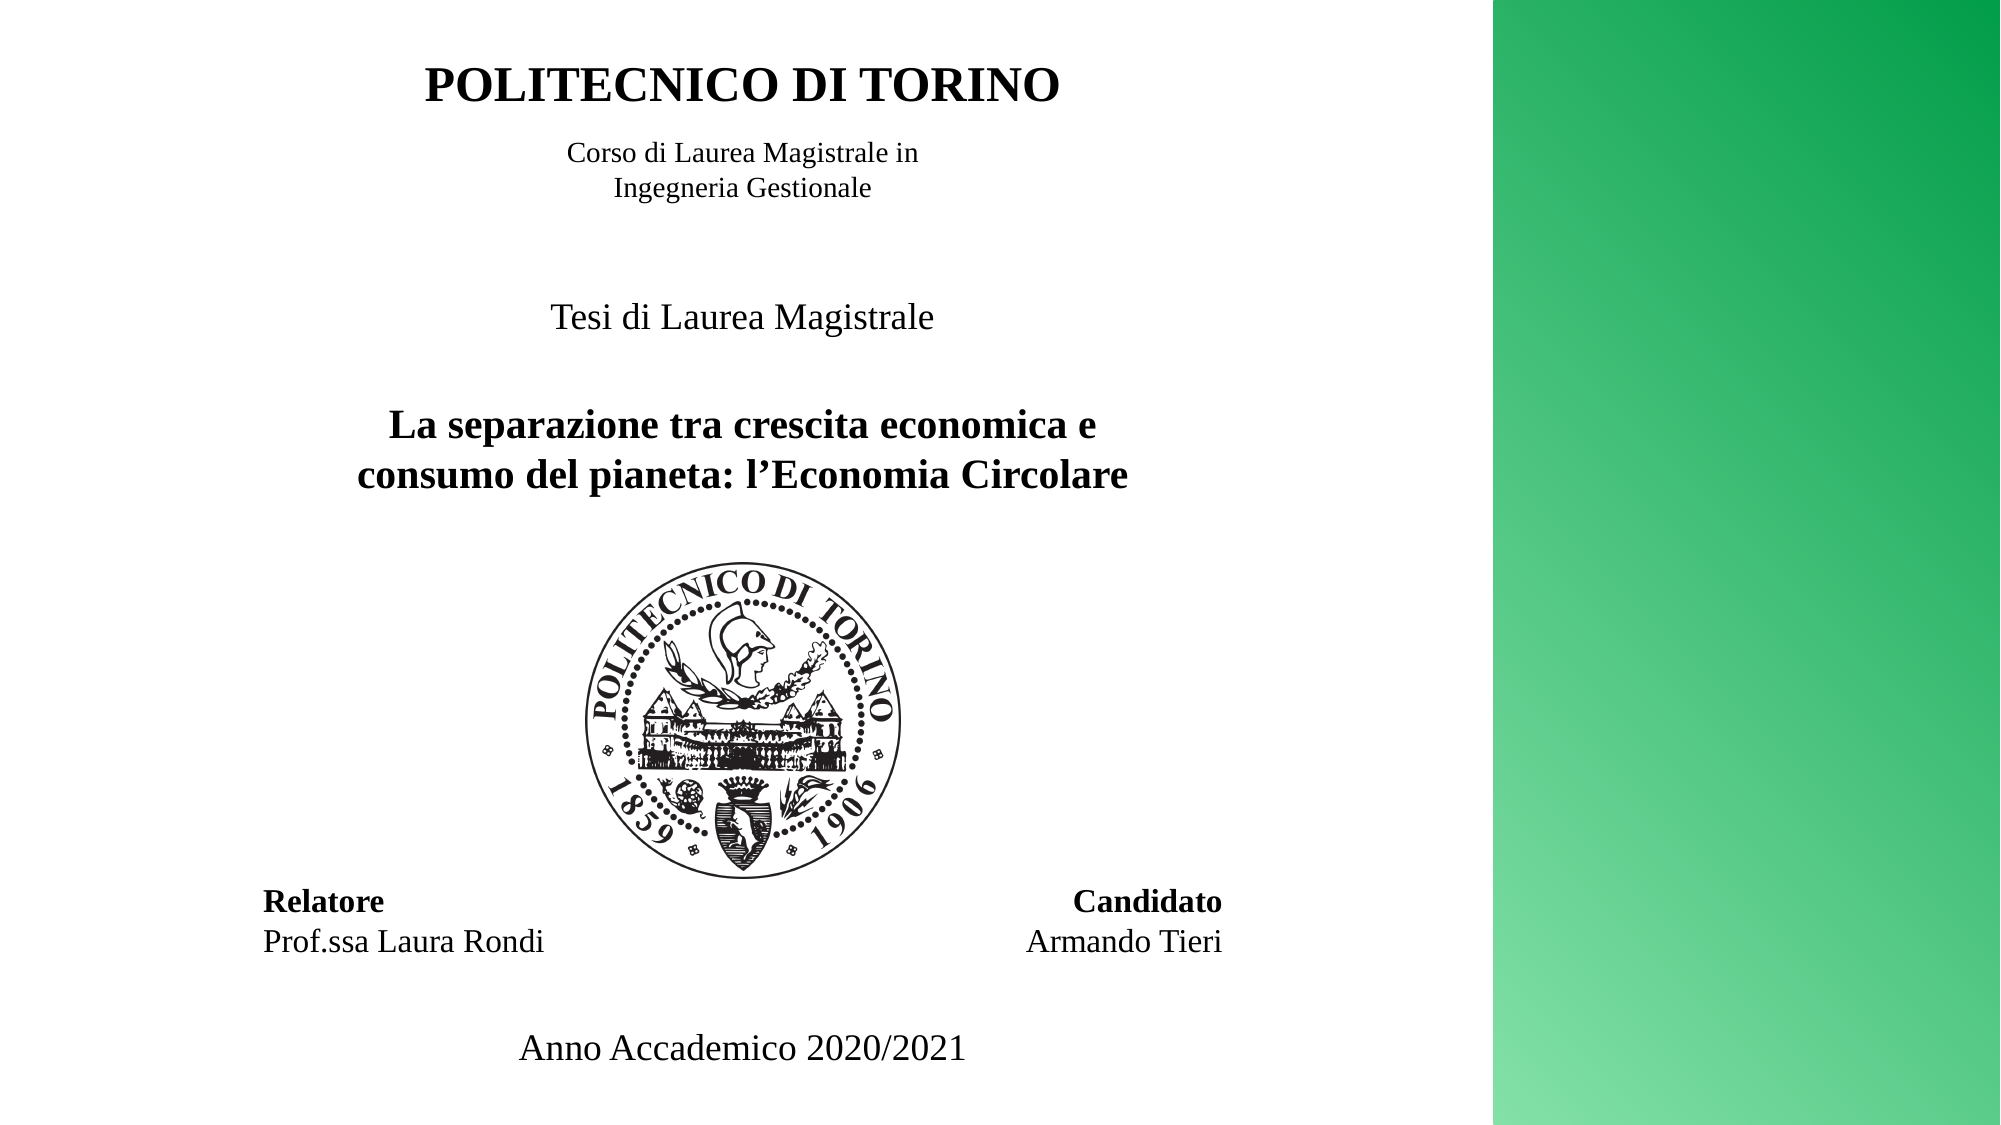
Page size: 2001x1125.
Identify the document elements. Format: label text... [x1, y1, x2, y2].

text_box Tesi di Laurea Magistrale [489, 281, 997, 348]
text_box POLITECNICO DI TORINO [380, 48, 1105, 115]
text_box La separazione tra crescita economica e consumo del pianeta: l’Economia Circolare [302, 413, 1184, 480]
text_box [248, 886, 1238, 952]
text_box [1492, 0, 2000, 1125]
text_box Corso di Laurea Magistrale in Ingegneria Gestionale [489, 135, 997, 202]
text_box Anno Accademico 2020/2021 [500, 1012, 986, 1079]
picture [585, 562, 901, 879]
